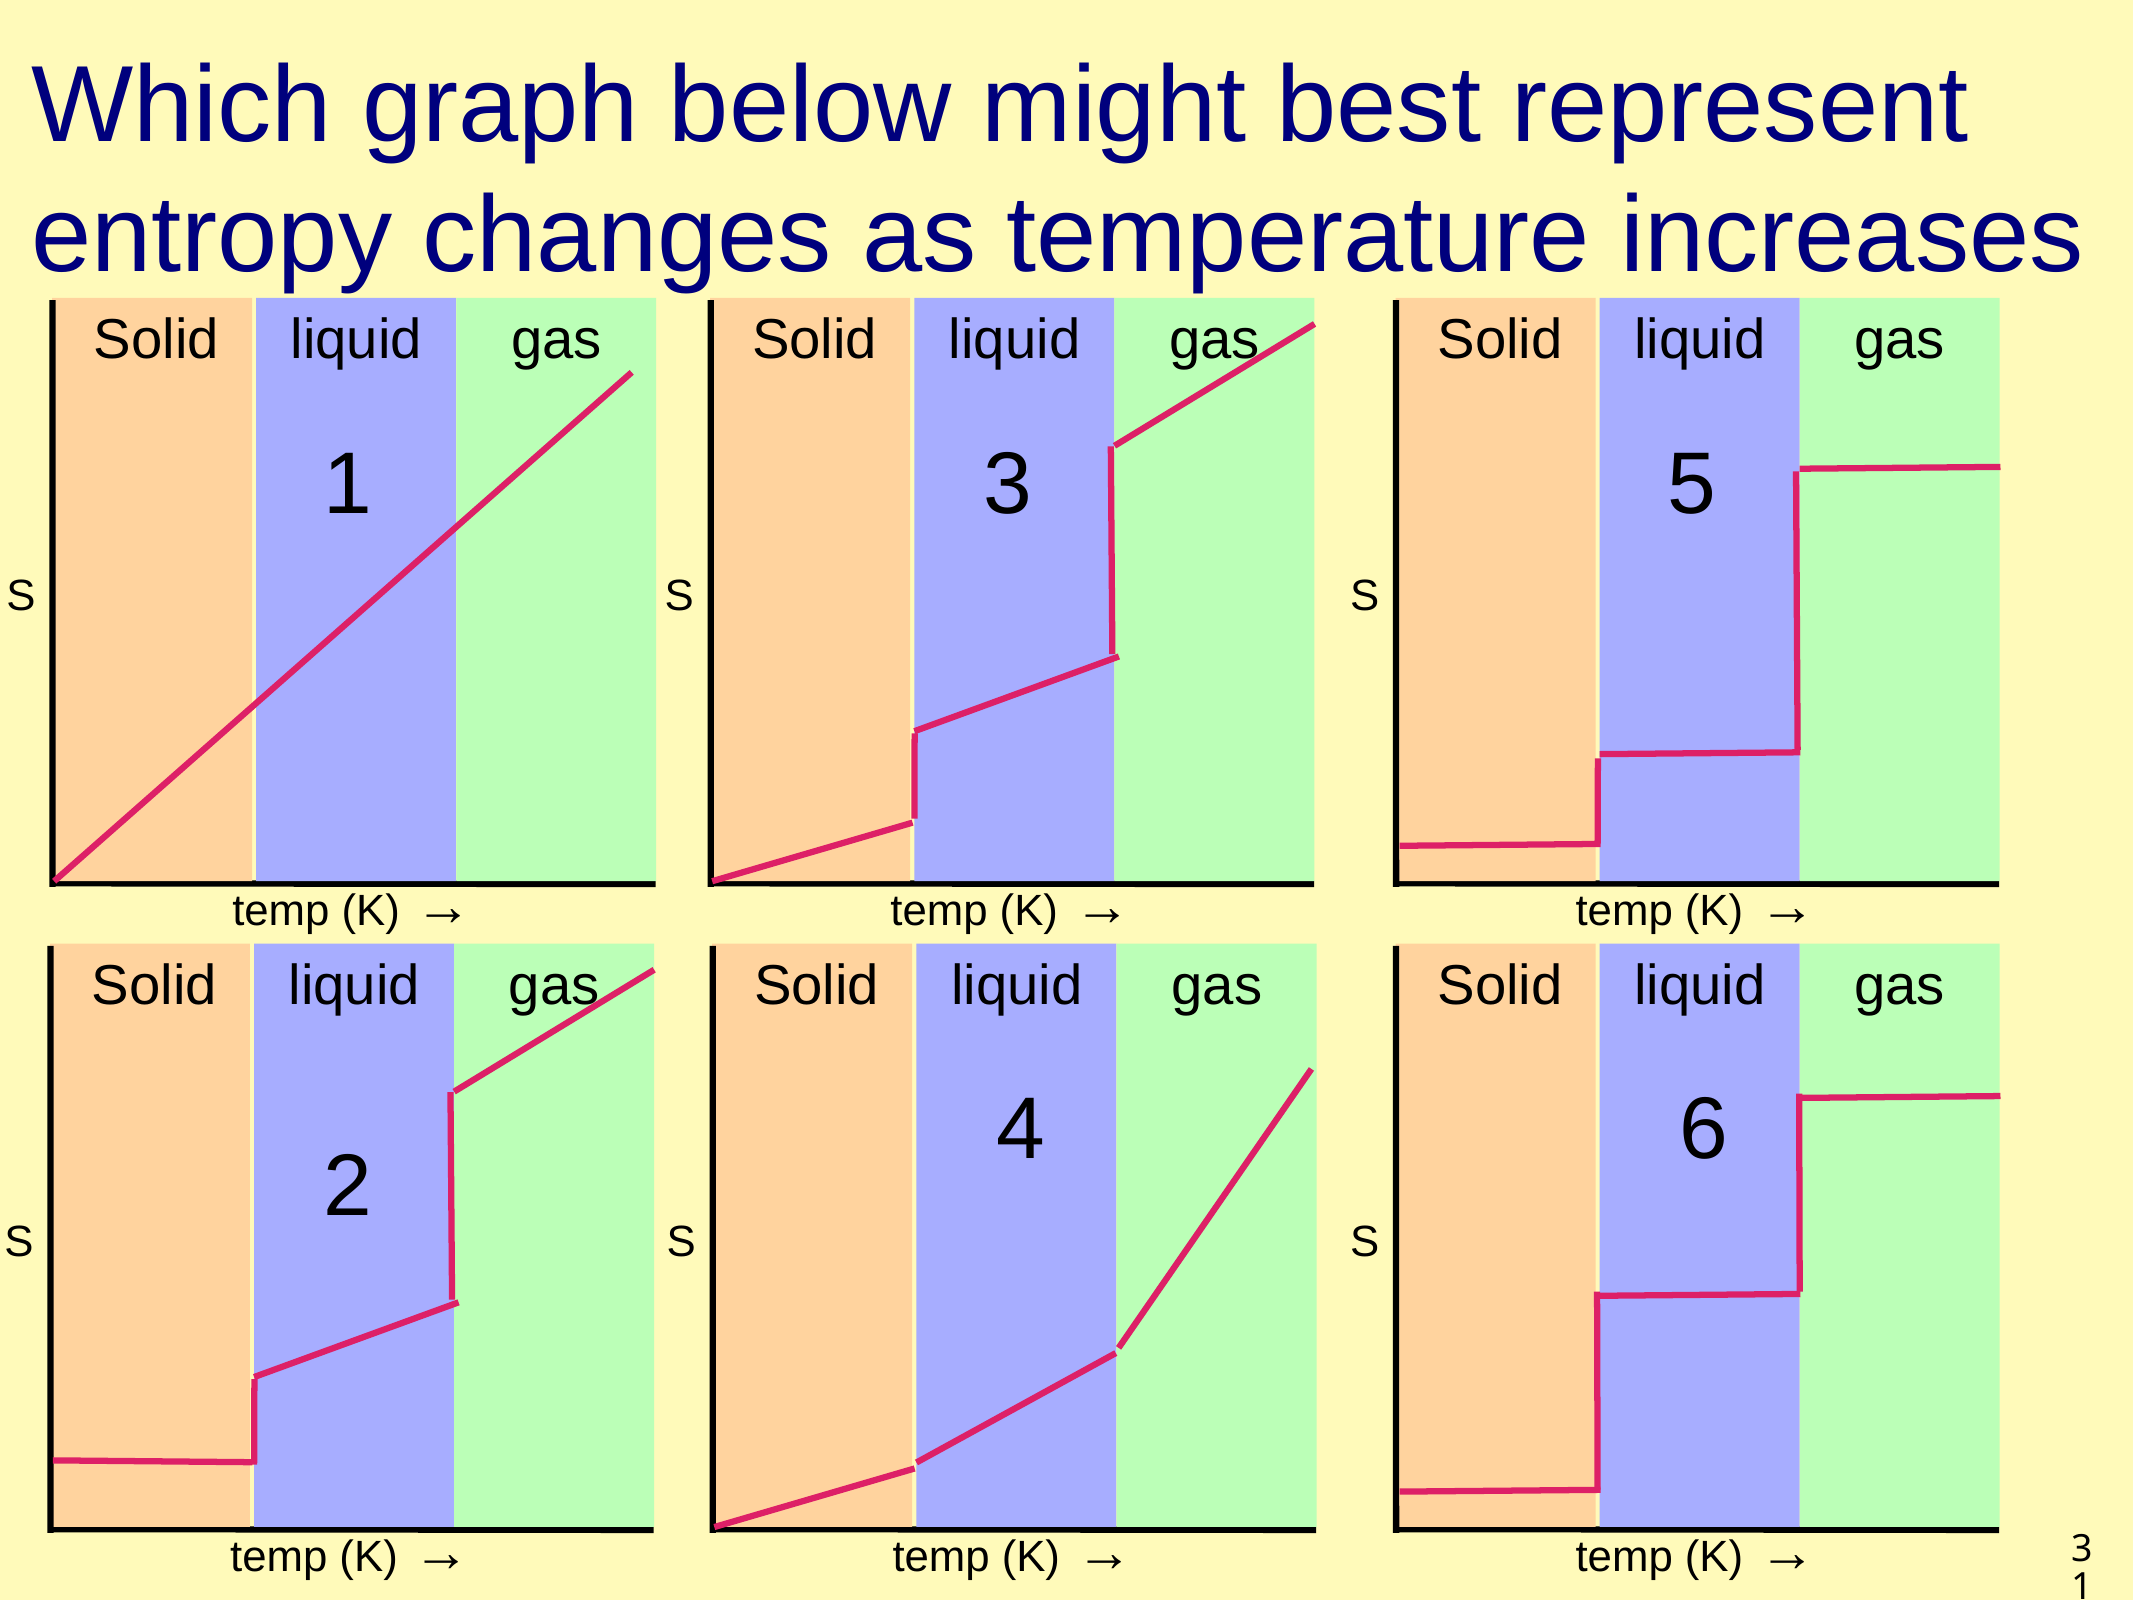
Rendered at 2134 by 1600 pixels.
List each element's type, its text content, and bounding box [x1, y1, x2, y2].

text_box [659, 950, 1317, 1589]
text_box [654, 296, 1315, 943]
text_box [1340, 296, 2001, 942]
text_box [0, 942, 655, 1589]
title Which graph below might best represent entropy changes as temperature increases [30, 32, 2113, 403]
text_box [1340, 942, 2001, 1589]
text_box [0, 296, 653, 941]
slide_number 31 [2055, 1516, 2113, 1578]
